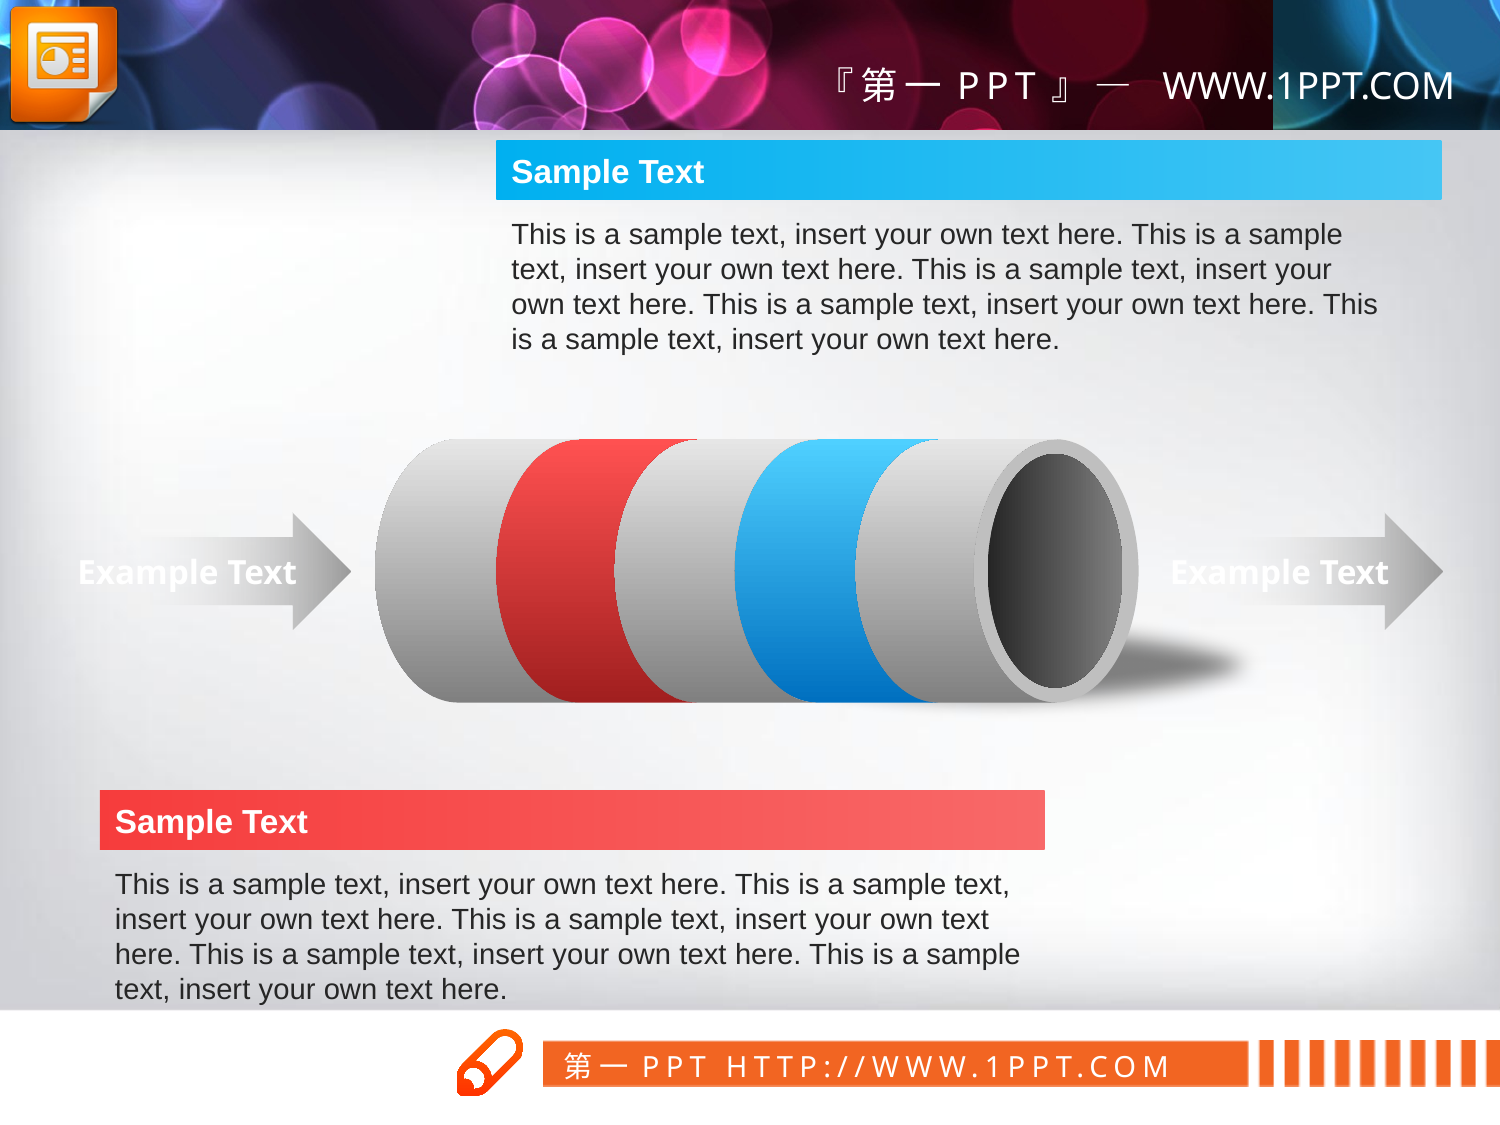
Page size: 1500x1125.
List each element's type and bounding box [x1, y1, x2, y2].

picture [543, 1040, 1500, 1087]
text_box [99, 139, 1443, 1028]
picture [0, 0, 1500, 1012]
